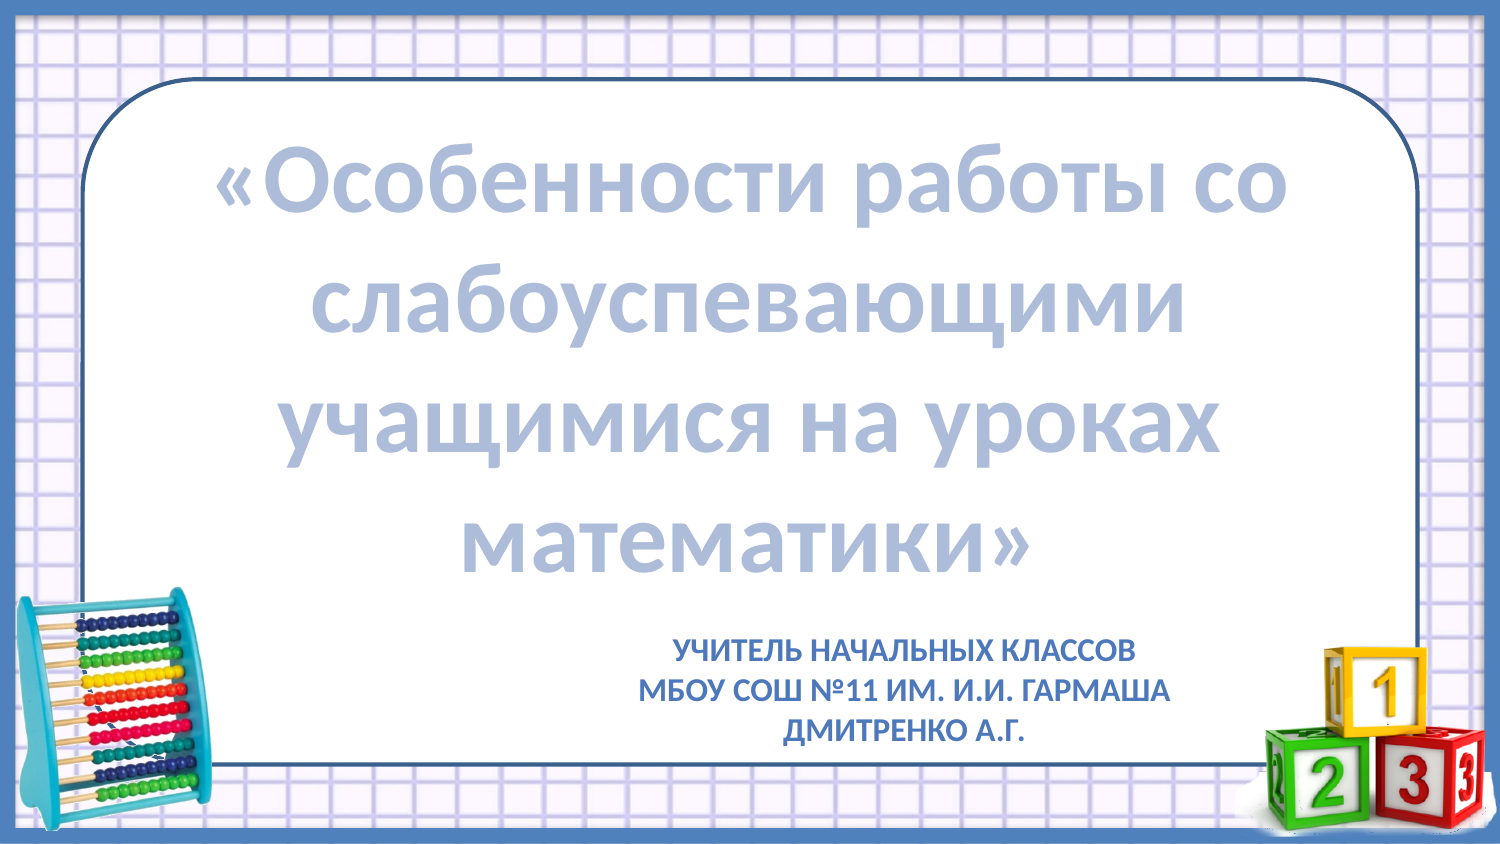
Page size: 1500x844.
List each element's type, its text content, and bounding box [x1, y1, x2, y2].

text_box Учитель начальных классов МБОУ СОШ №11 им. И.И. Гармаша Дмитренко А.Г. [585, 621, 1224, 756]
picture [16, 16, 1500, 844]
text_box «Особенности работы со слабоуспевающими учащимися на уроках математики» [163, 105, 1336, 601]
